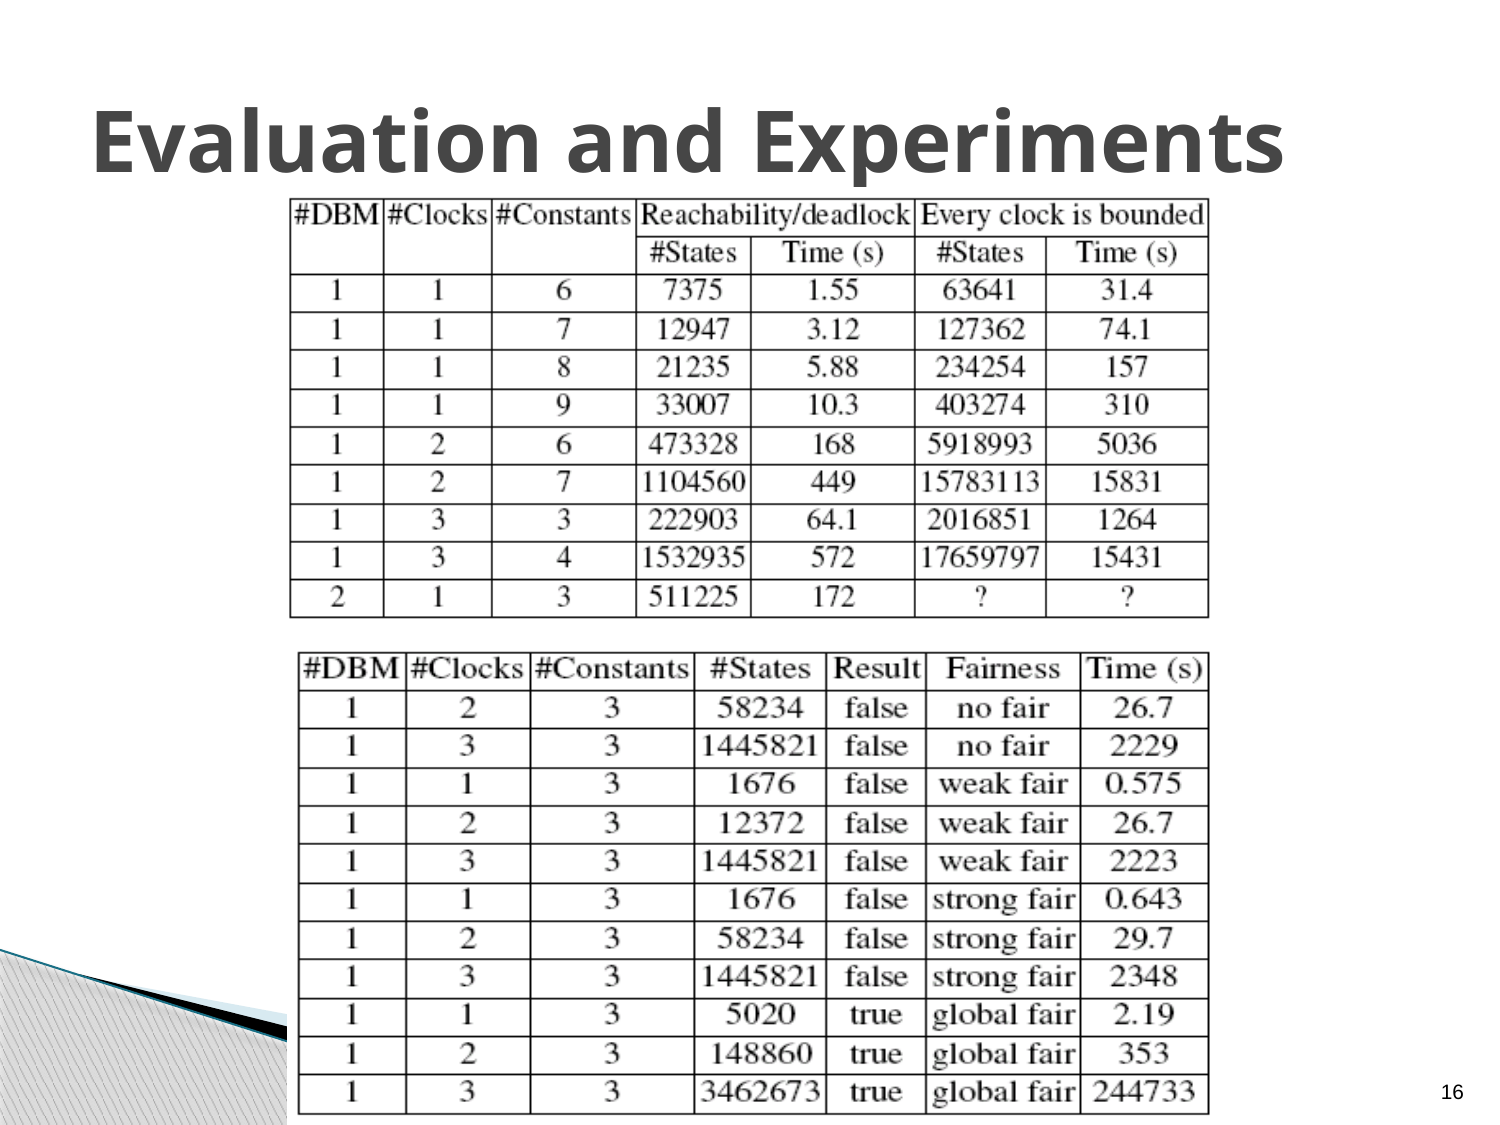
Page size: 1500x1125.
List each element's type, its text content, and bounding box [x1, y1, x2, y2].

picture [287, 649, 1226, 1125]
title Evaluation and Experiments [75, 45, 1425, 233]
slide_number 16 [1418, 1051, 1479, 1112]
picture [274, 187, 1216, 626]
